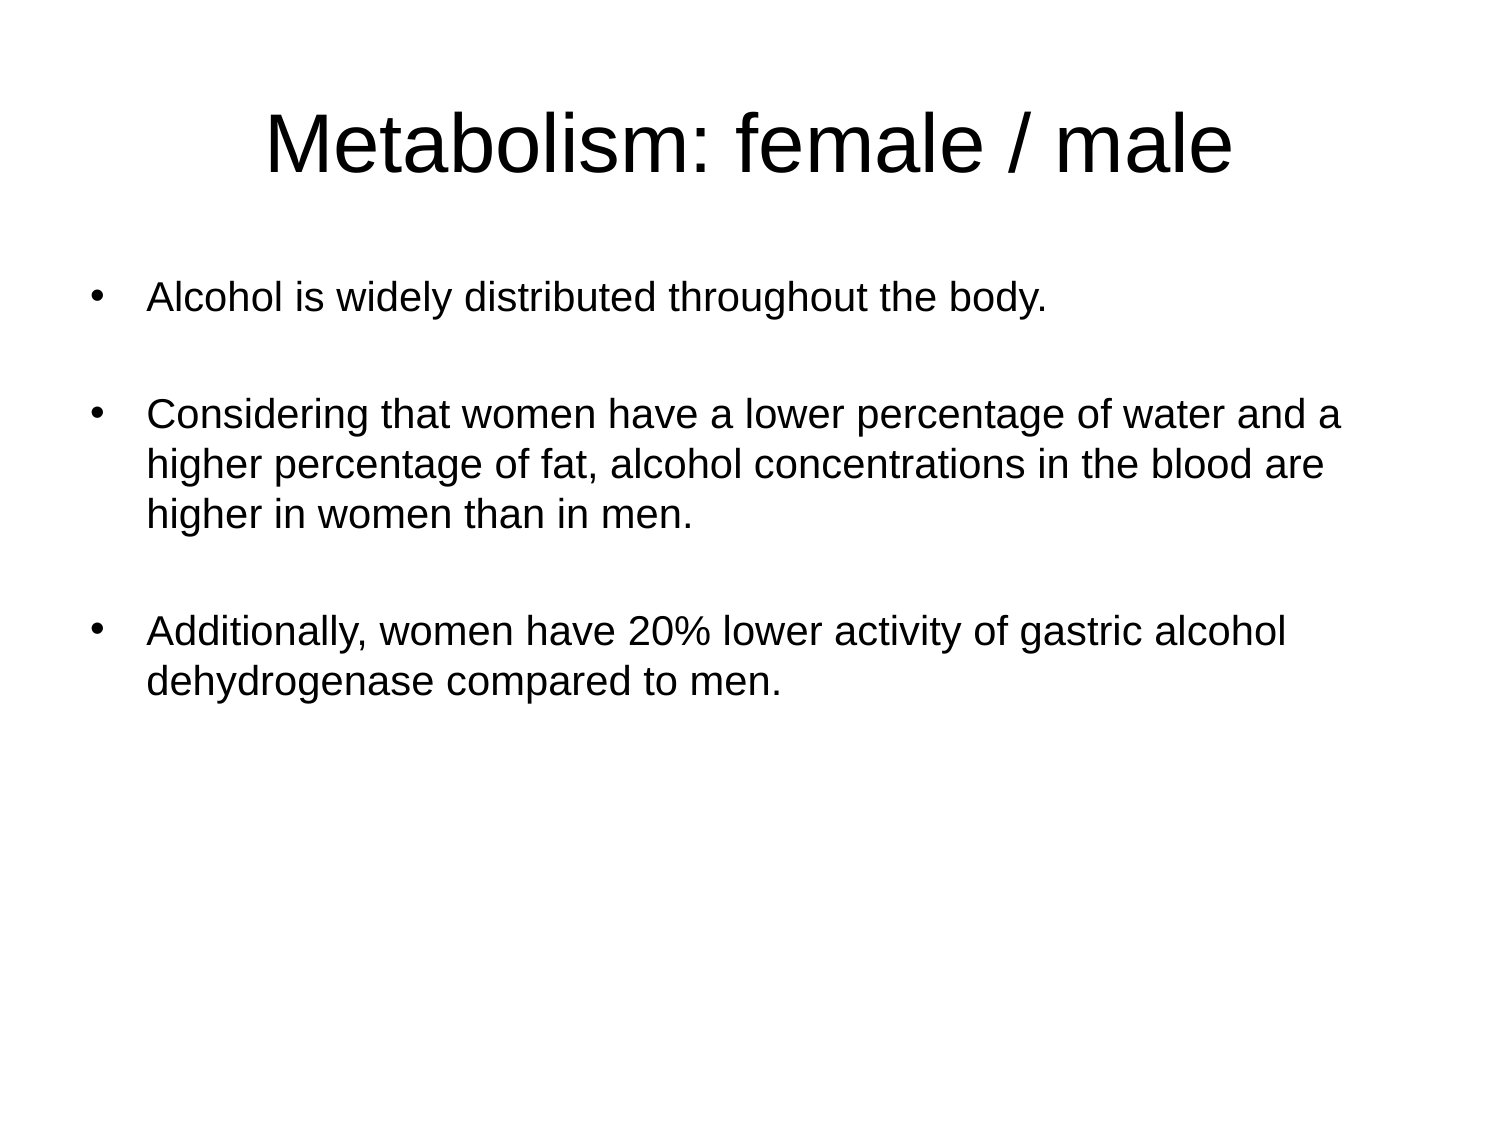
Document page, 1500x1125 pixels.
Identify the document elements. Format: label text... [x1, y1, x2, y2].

list Alcohol is widely distributed throughout the body. Considering that women have a lower percentage of water and a higher percentage of fat, alcohol concentrations in the blood are higher in women than in men. Additionally, women have 20% lower activity of gastric alcohol dehydrogenase compared to men. [75, 262, 1425, 1005]
title Metabolism: female / male [75, 45, 1425, 233]
